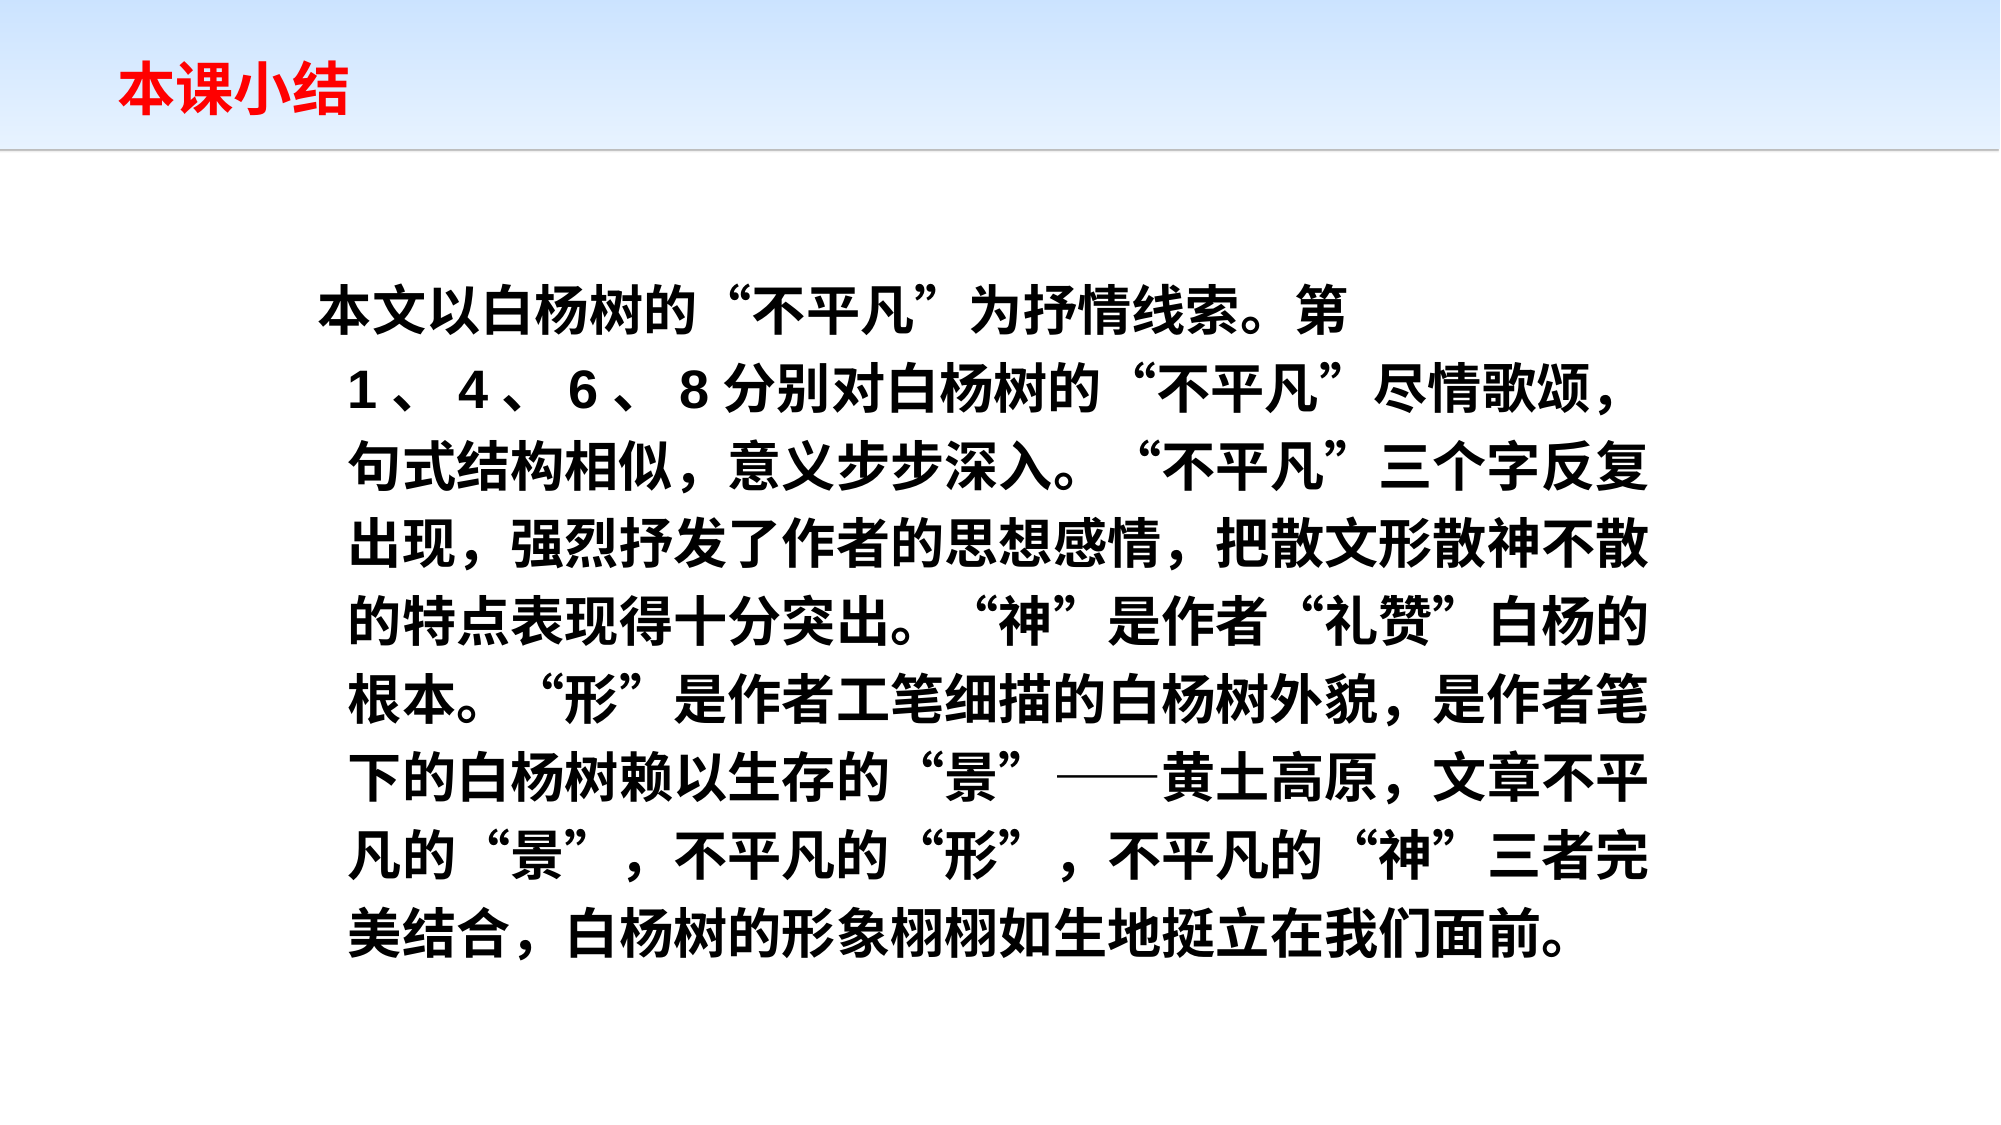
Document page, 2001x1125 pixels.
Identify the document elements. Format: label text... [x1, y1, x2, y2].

list 本文以白杨树的“不平凡”为抒情线索。第1、4、6、8分别对白杨树的“不平凡”尽情歌颂，句式结构相似，意义步步深入。“不平凡”三个字反复出现，强烈抒发了作者的思想感情，把散文形散神不散的特点表现得十分突出。“神”是作者“礼赞”白杨的根本。“形”是作者工笔细描的白杨树外貌，是作者笔下的白杨树赖以生存的“景”——黄土高原，文章不平凡的“景”，不平凡的“形”，不平凡的“神”三者完美结合，白杨树的形象栩栩如生地挺立在我们面前。 [302, 255, 1686, 1056]
title 本课小结 [102, 23, 1898, 130]
